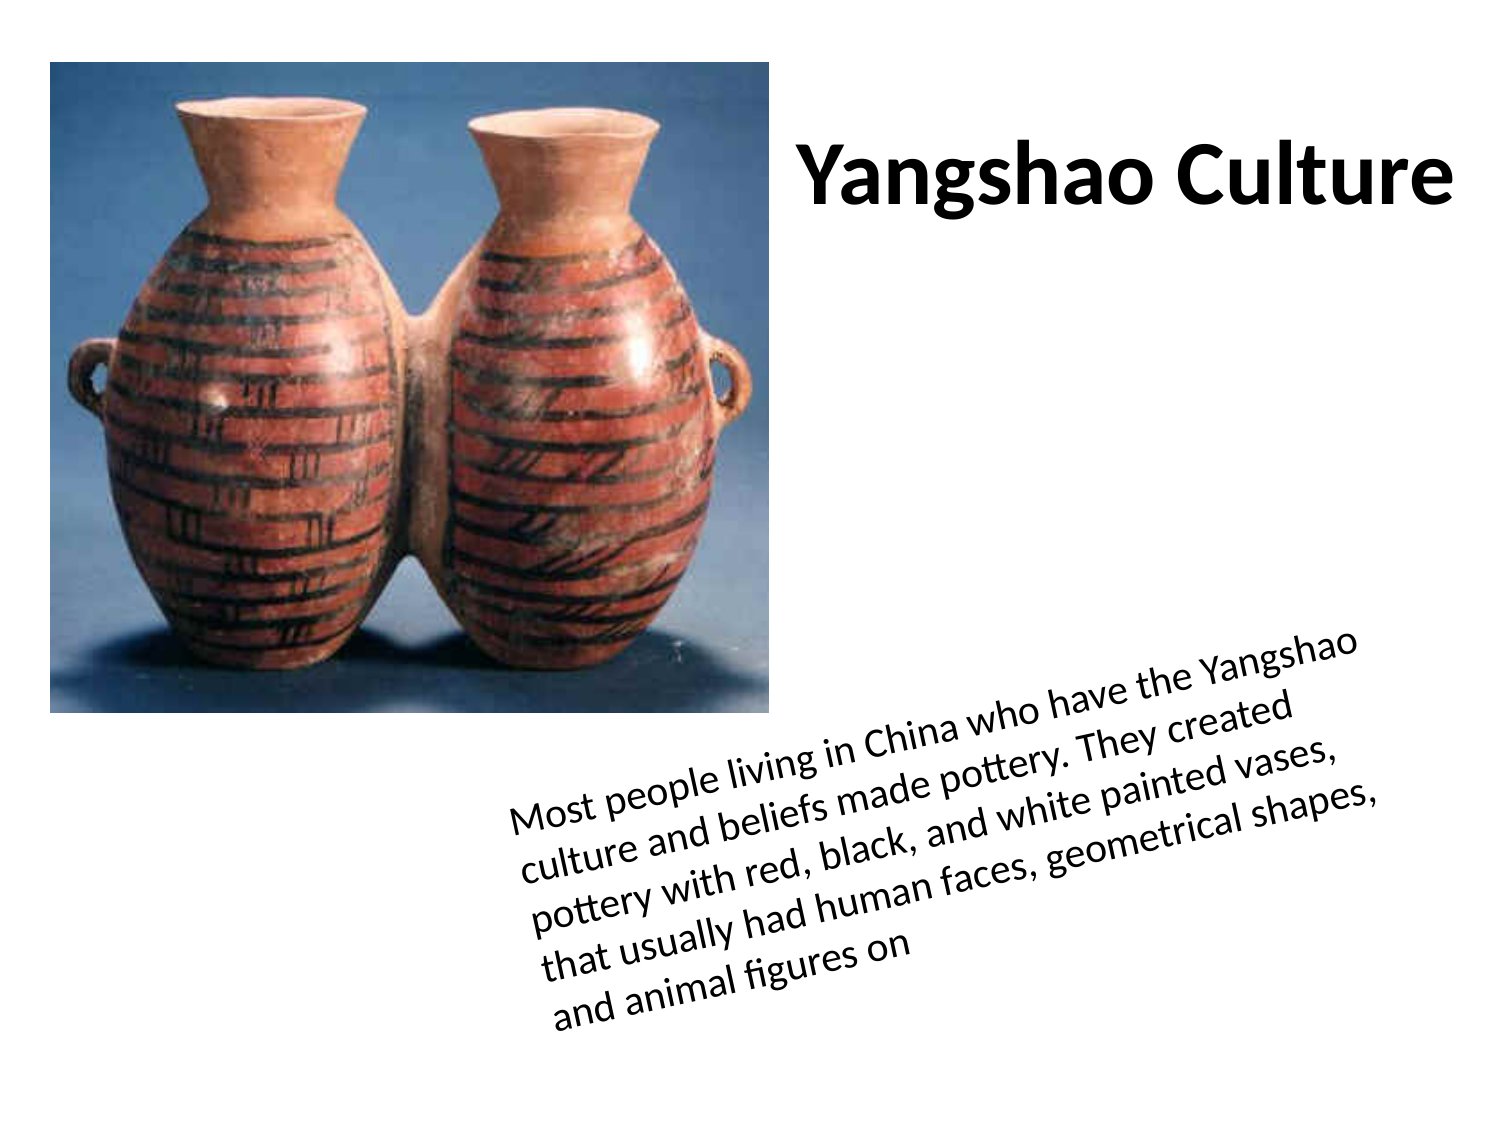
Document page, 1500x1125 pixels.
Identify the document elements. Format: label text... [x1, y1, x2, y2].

picture [49, 62, 769, 713]
list Most people living in China who have the Yangshao culture and beliefs made pottery. They created pottery with red, black, and white painted vases, that usually had human faces, geometrical shapes, and animal figures on [487, 600, 1426, 1061]
title Yangshao Culture [773, 99, 1500, 231]
